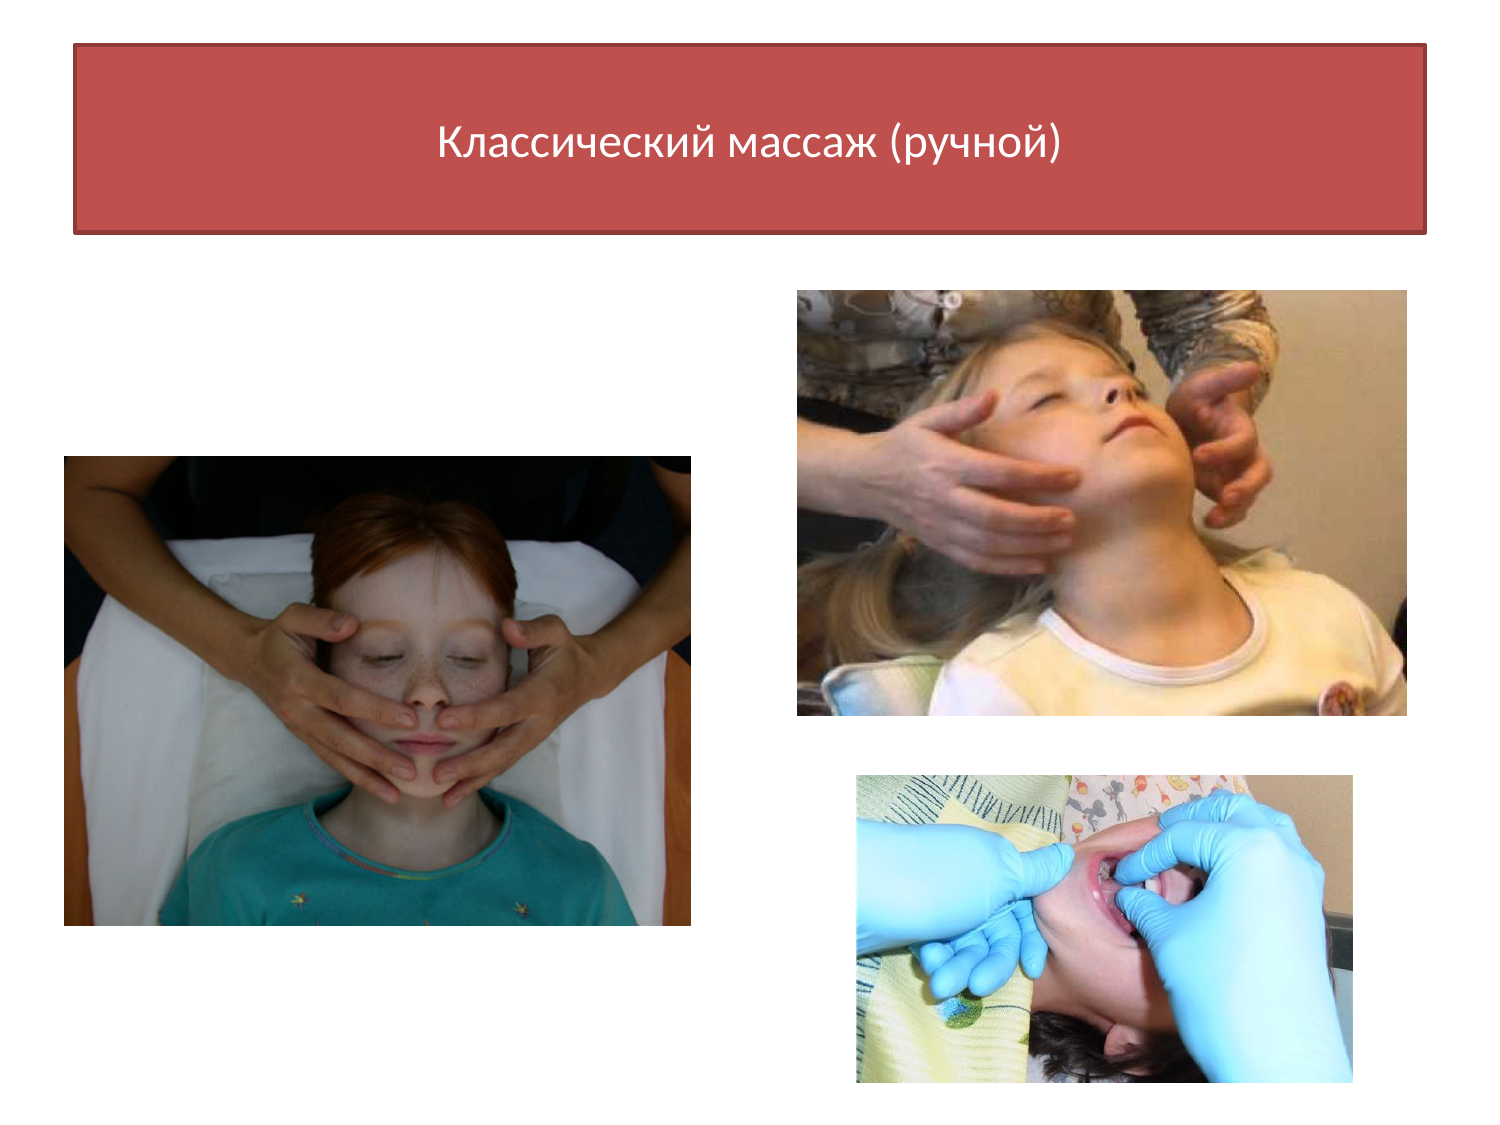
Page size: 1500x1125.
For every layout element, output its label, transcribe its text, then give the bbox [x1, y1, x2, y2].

title Классический массаж (ручной) [73, 43, 1427, 235]
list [64, 455, 692, 926]
picture [796, 290, 1407, 717]
picture [856, 774, 1353, 1083]
